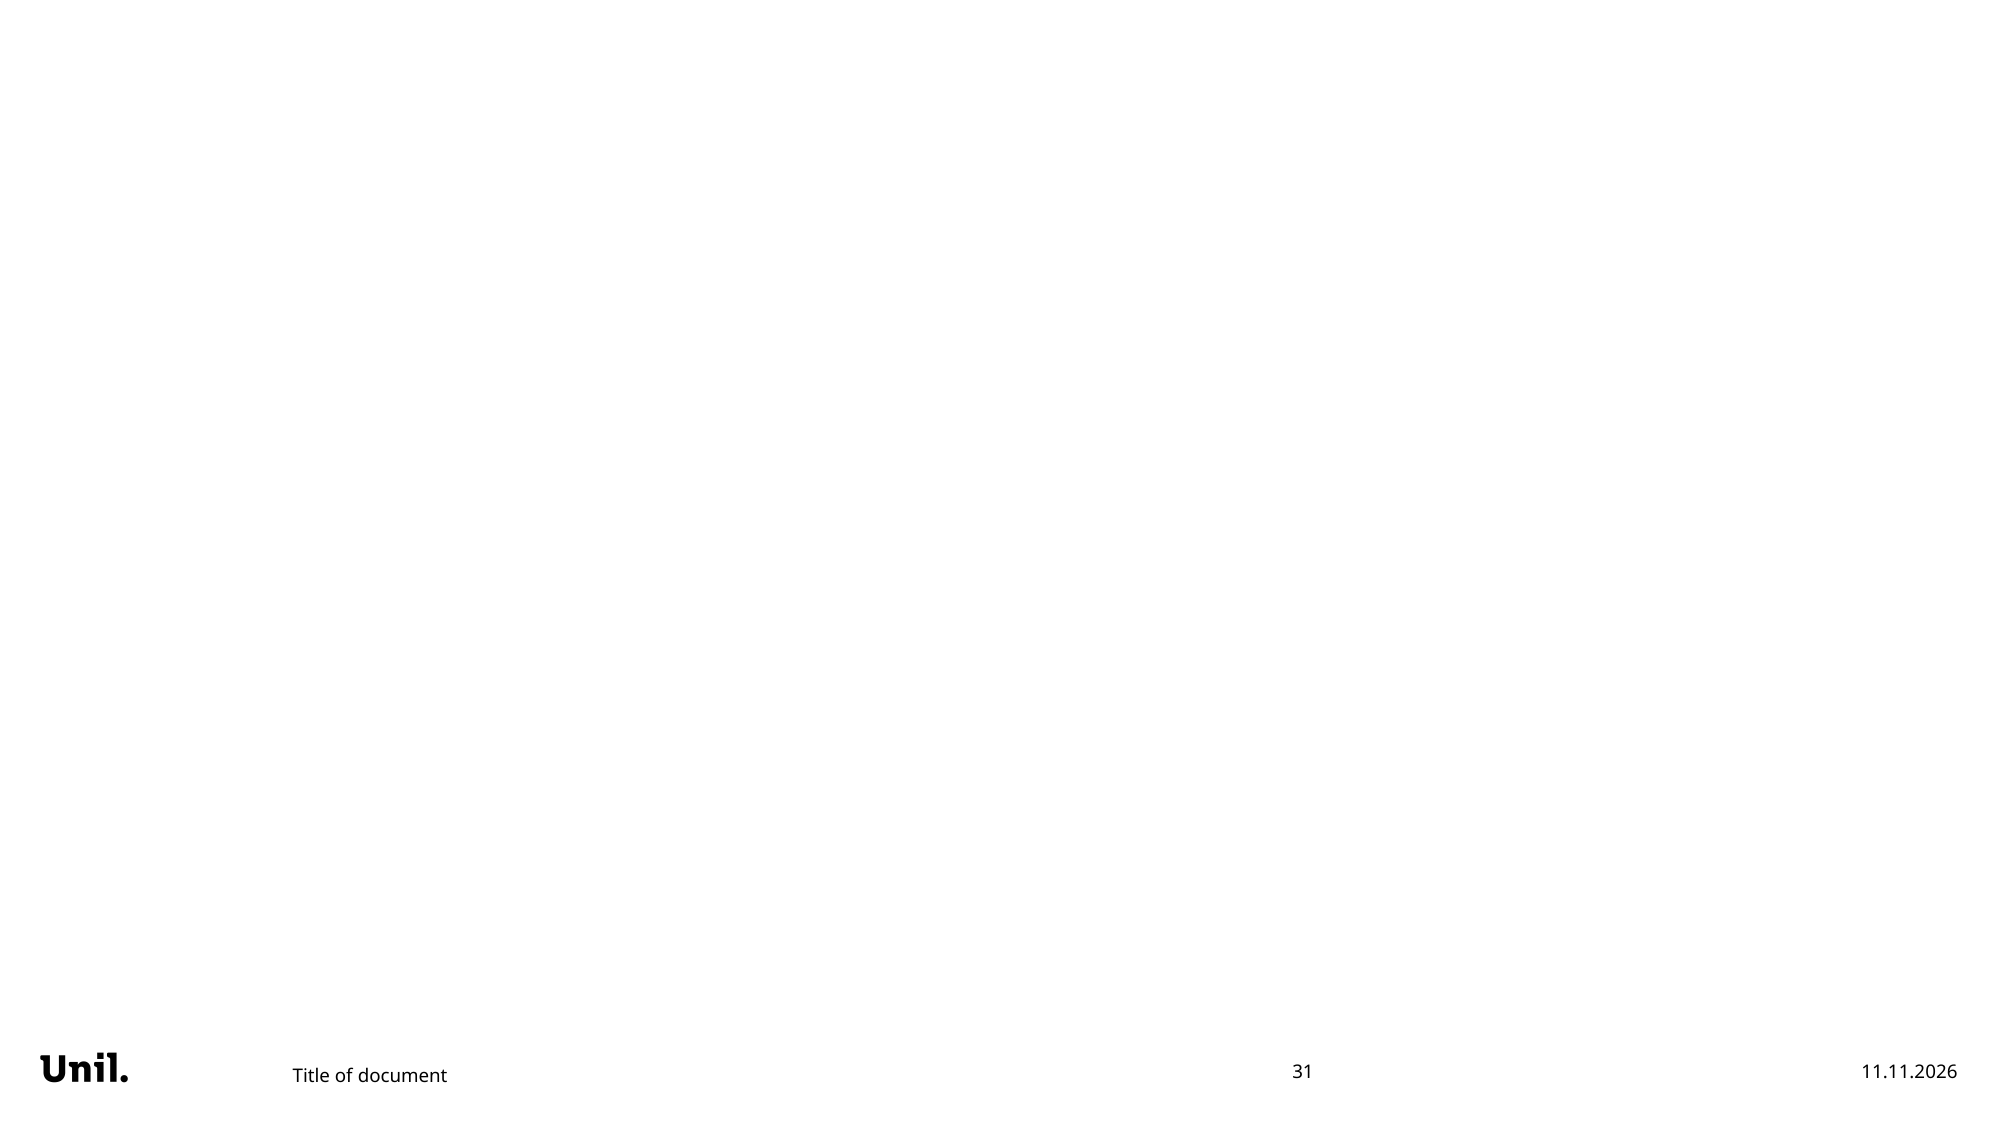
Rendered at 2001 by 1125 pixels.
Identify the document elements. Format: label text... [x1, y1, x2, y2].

footer Title of document [292, 1011, 1048, 1087]
slide_number 31 [1250, 1037, 1355, 1086]
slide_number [1789, 1026, 1958, 1086]
picture [27, 1042, 141, 1095]
